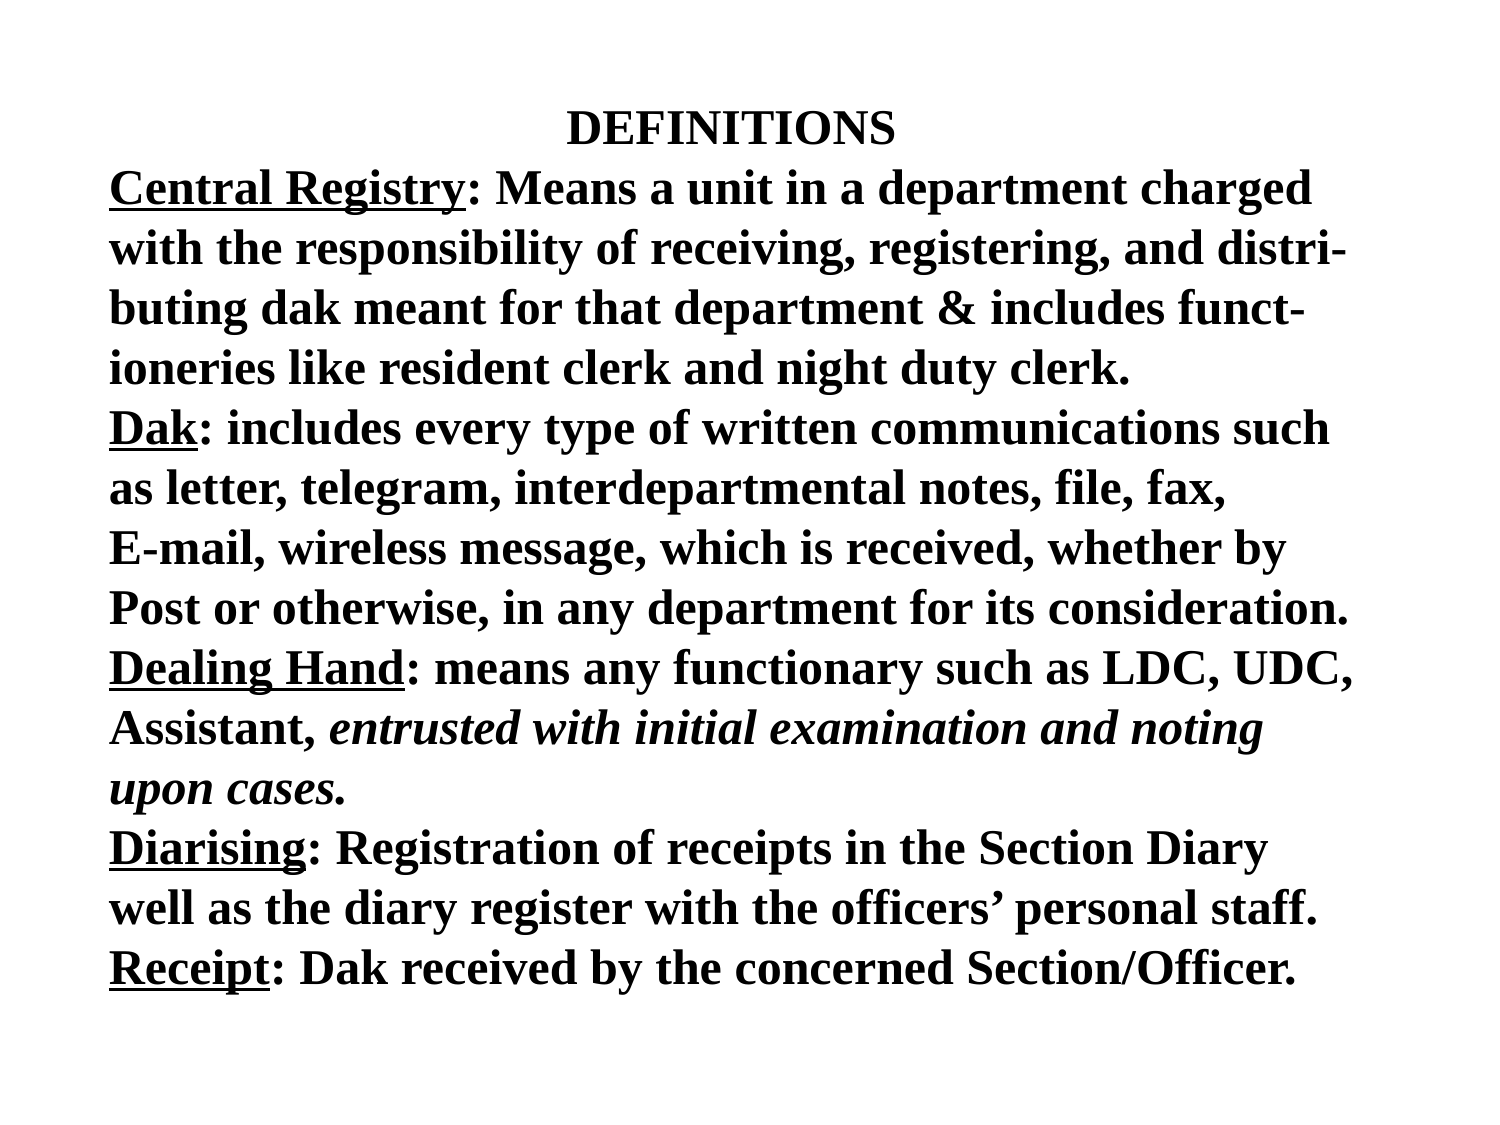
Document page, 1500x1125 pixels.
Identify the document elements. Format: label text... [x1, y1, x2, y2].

text_box DEFINITIONS Central Registry: Means a unit in a department charged with the responsibility of receiving, registering, and distri- buting dak meant for that department & includes funct- ioneries like resident clerk and night duty clerk. Dak: includes every type of written communications such as letter, telegram, interdepartmental notes, file, fax, E-mail, wireless message, which is received, whether by Post or otherwise, in any department for its consideration. Dealing Hand: means any functionary such as LDC, UDC, Assistant, entrusted with initial examination and noting upon cases. Diarising: Registration of receipts in the Section Diary well as the diary register with the officers’ personal staff. Receipt: Dak received by the concerned Section/Officer. [94, 87, 1369, 1063]
